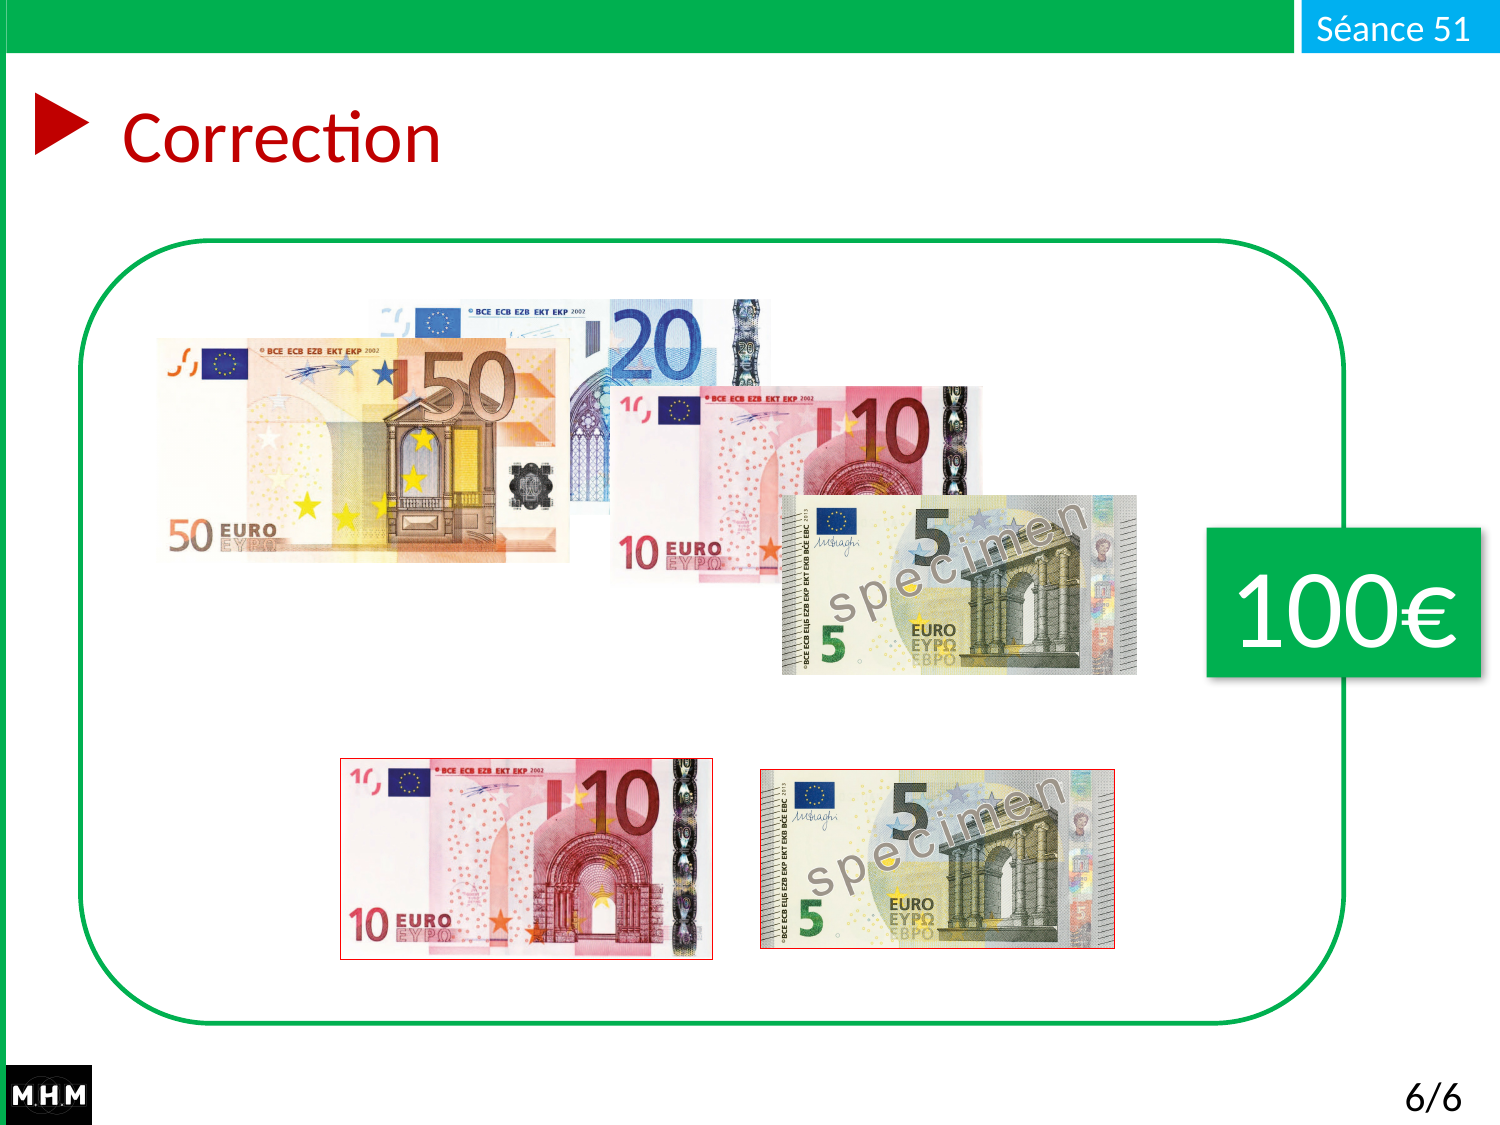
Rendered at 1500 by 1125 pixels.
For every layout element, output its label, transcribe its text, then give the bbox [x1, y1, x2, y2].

picture [760, 769, 1115, 949]
text_box 6/6 [1389, 1068, 1500, 1125]
picture [156, 299, 1137, 675]
title Correction [13, 58, 1453, 219]
text_box 100€ [1206, 527, 1481, 678]
picture [6, 1065, 92, 1125]
text_box [79, 239, 1345, 1025]
picture [340, 758, 713, 960]
